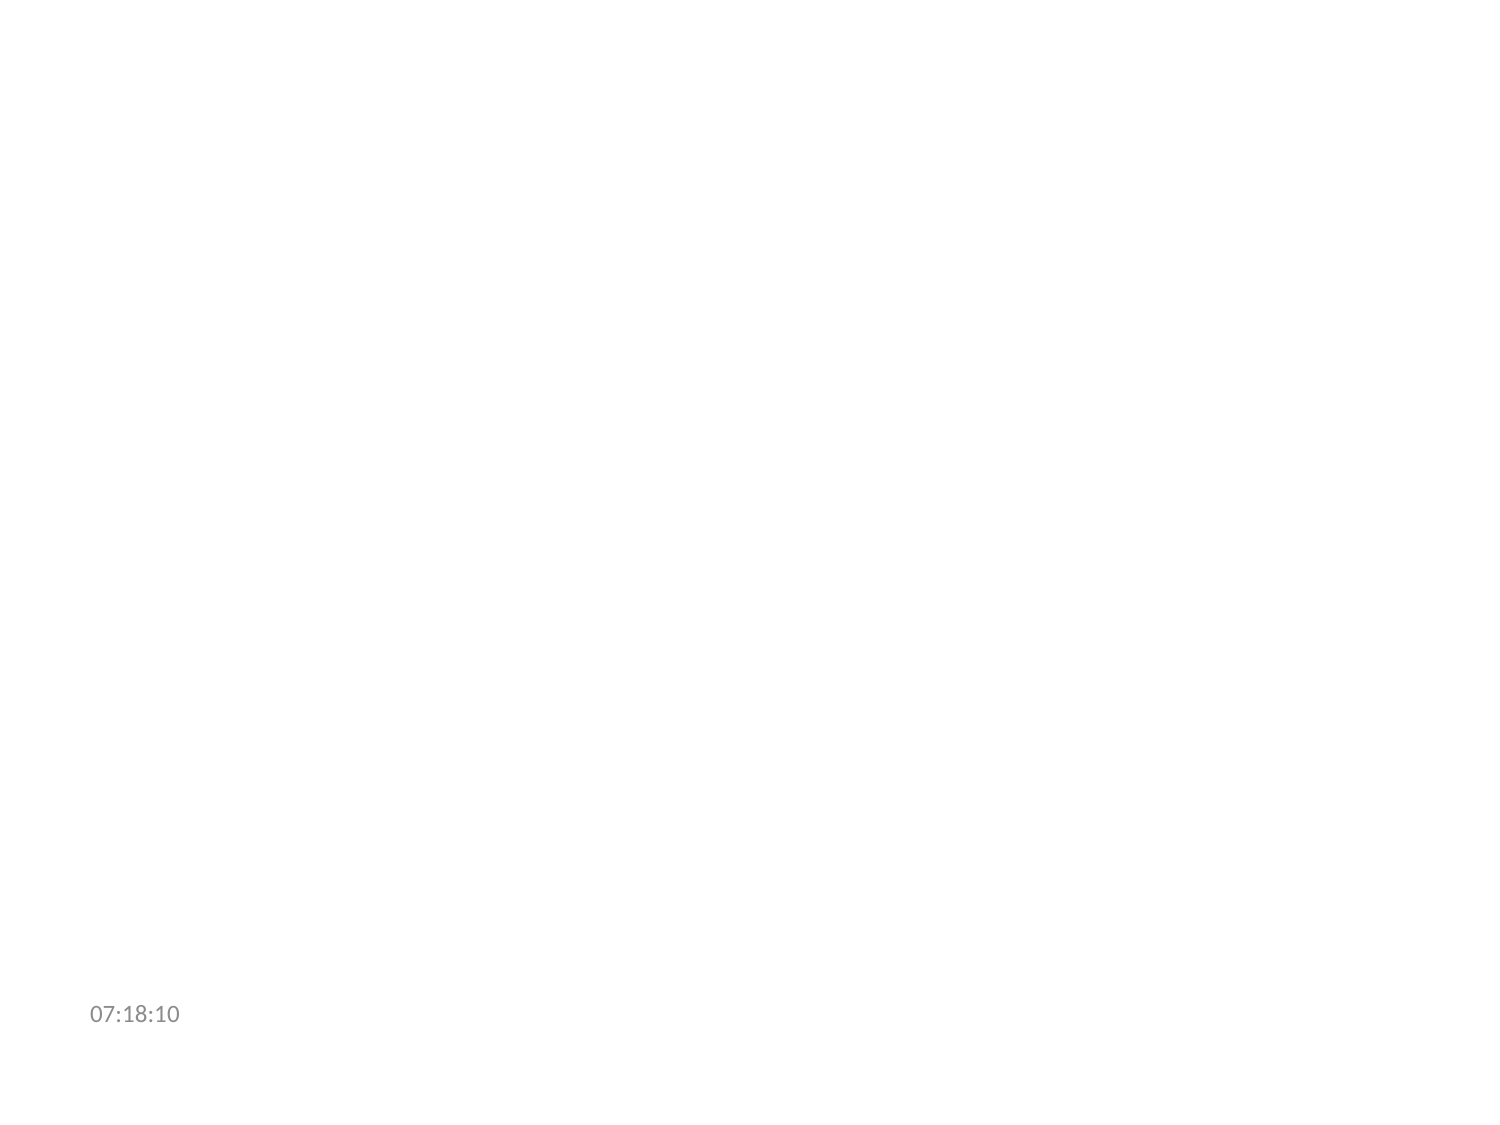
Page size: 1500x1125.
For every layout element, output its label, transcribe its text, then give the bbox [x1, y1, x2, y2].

text_box 15:35:09 [75, 982, 425, 1043]
